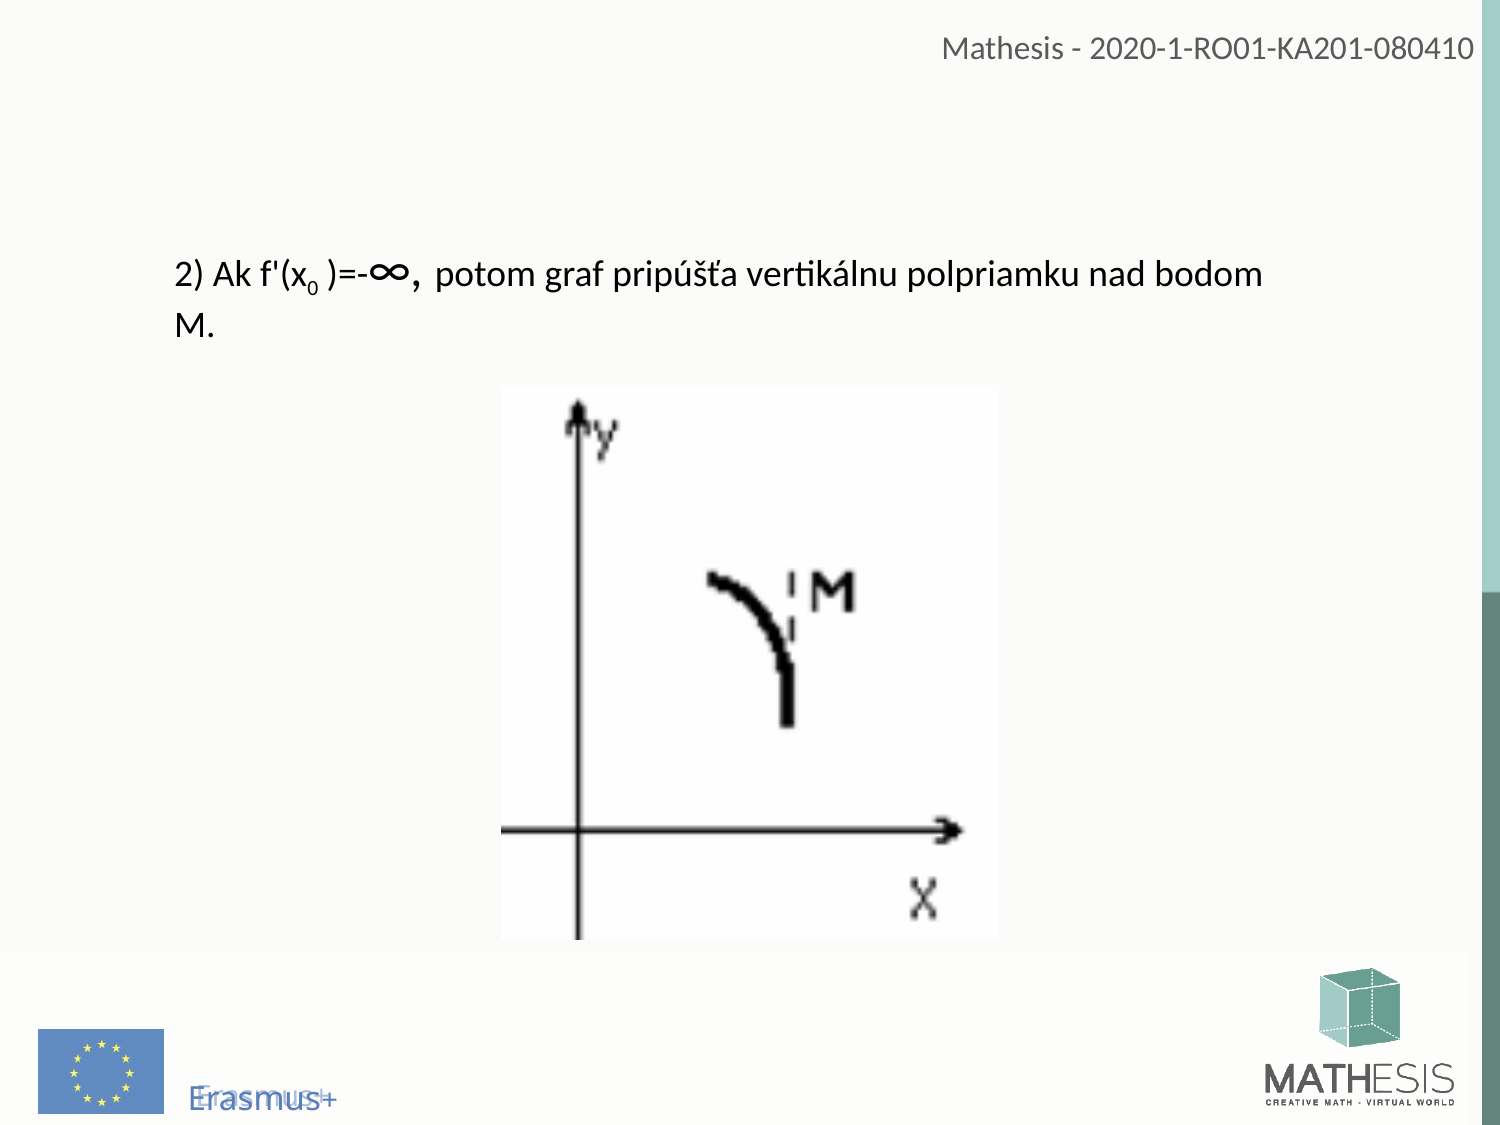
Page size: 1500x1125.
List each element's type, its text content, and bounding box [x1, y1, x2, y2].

picture [501, 385, 999, 940]
text_box 2) Ak f'(x0 )=-∞, potom graf pripúšťa vertikálnu polpriamku nad bodom M. [159, 228, 1282, 352]
